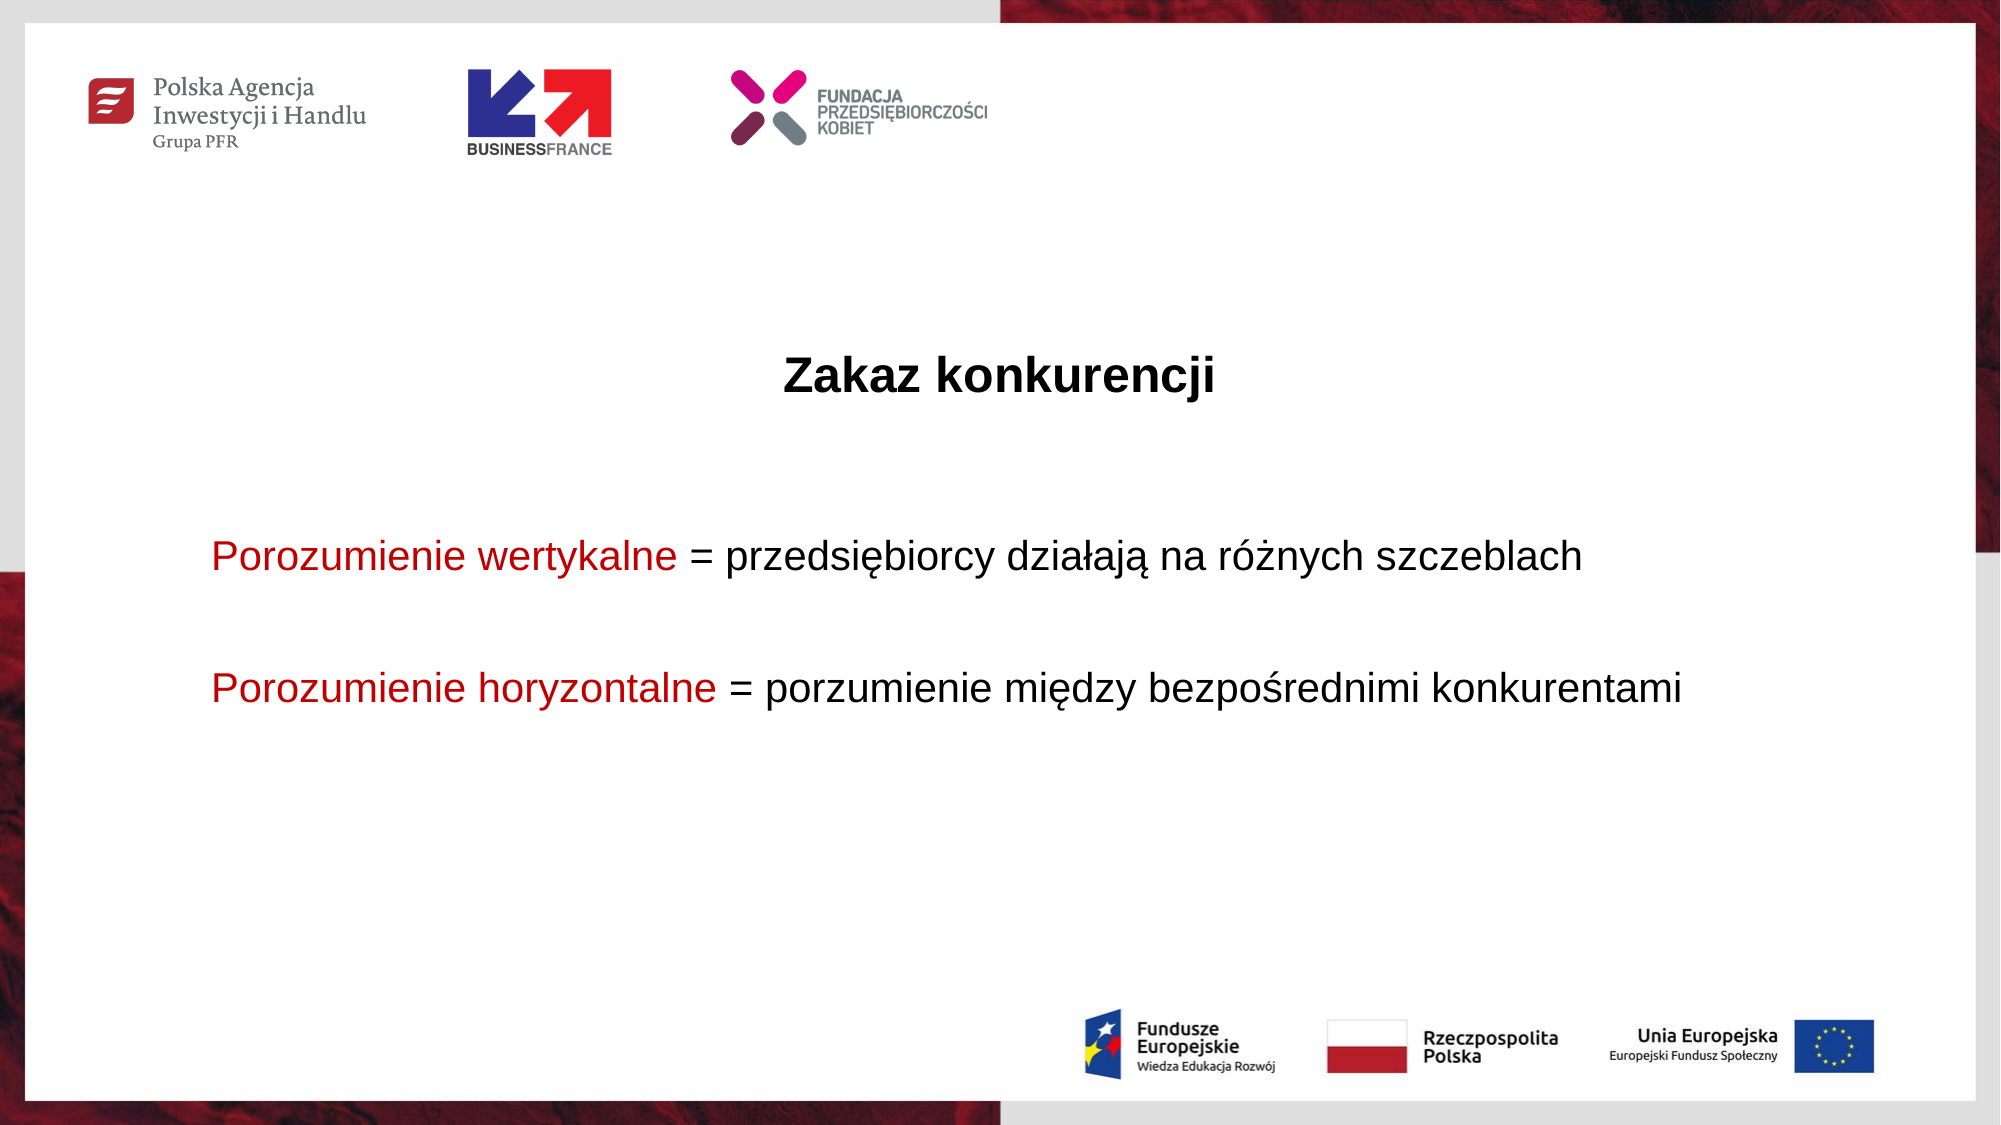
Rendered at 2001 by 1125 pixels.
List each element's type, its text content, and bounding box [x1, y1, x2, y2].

title Zakaz konkurencji [137, 267, 1863, 485]
list Porozumienie wertykalne = przedsiębiorcy działają na różnych szczeblach Porozumienie horyzontalne = porzumienie między bezpośrednimi konkurentami [196, 526, 1922, 1125]
picture [0, 0, 2001, 1125]
